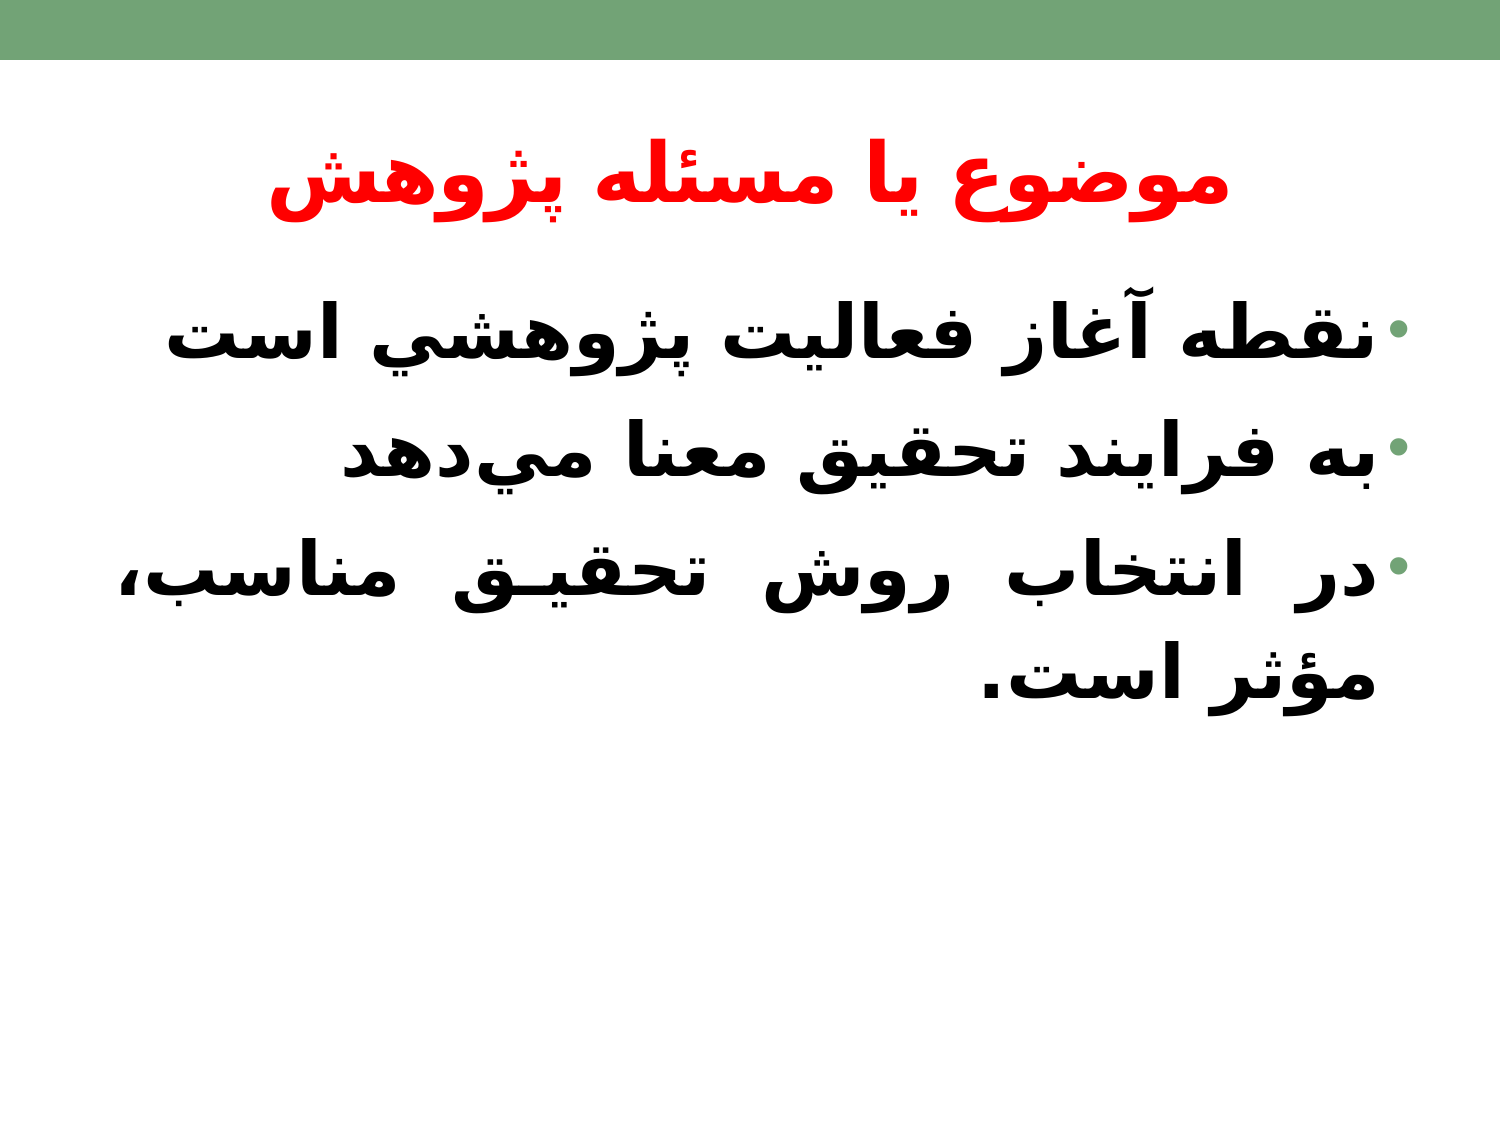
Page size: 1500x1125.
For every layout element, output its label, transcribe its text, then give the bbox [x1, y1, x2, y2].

list نقطه آغاز فعاليت پژوهشي است به فرايند تحقيق معنا مي‌دهد در انتخاب روش تحقيق مناسب، مؤثر است. [75, 262, 1425, 1063]
title موضوع يا مسئله پژوهش [75, 87, 1425, 250]
